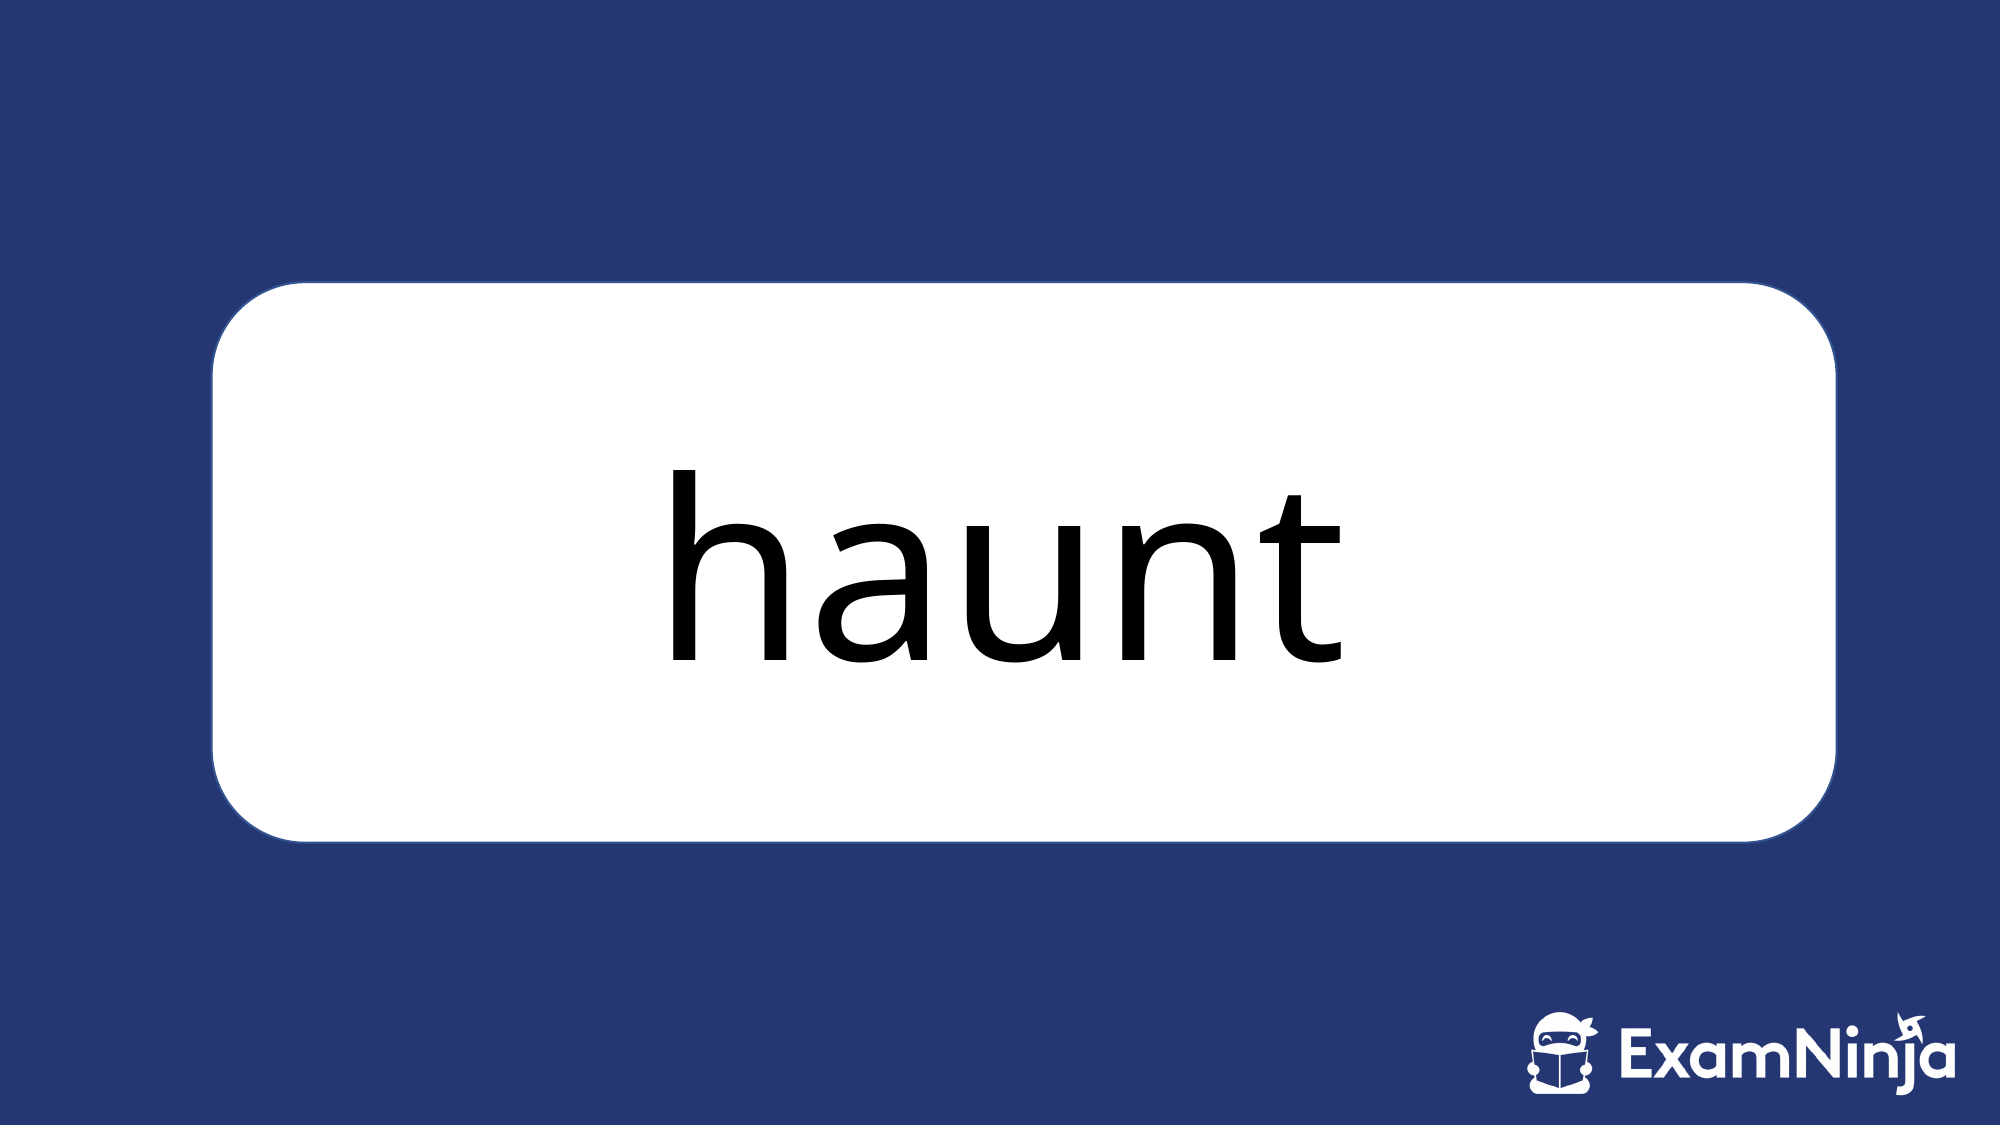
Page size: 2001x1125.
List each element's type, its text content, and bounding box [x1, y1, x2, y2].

text_box haunt [143, 403, 1857, 719]
picture [1501, 1003, 1979, 1102]
text_box [210, 719, 1838, 844]
text_box [210, 281, 1838, 403]
